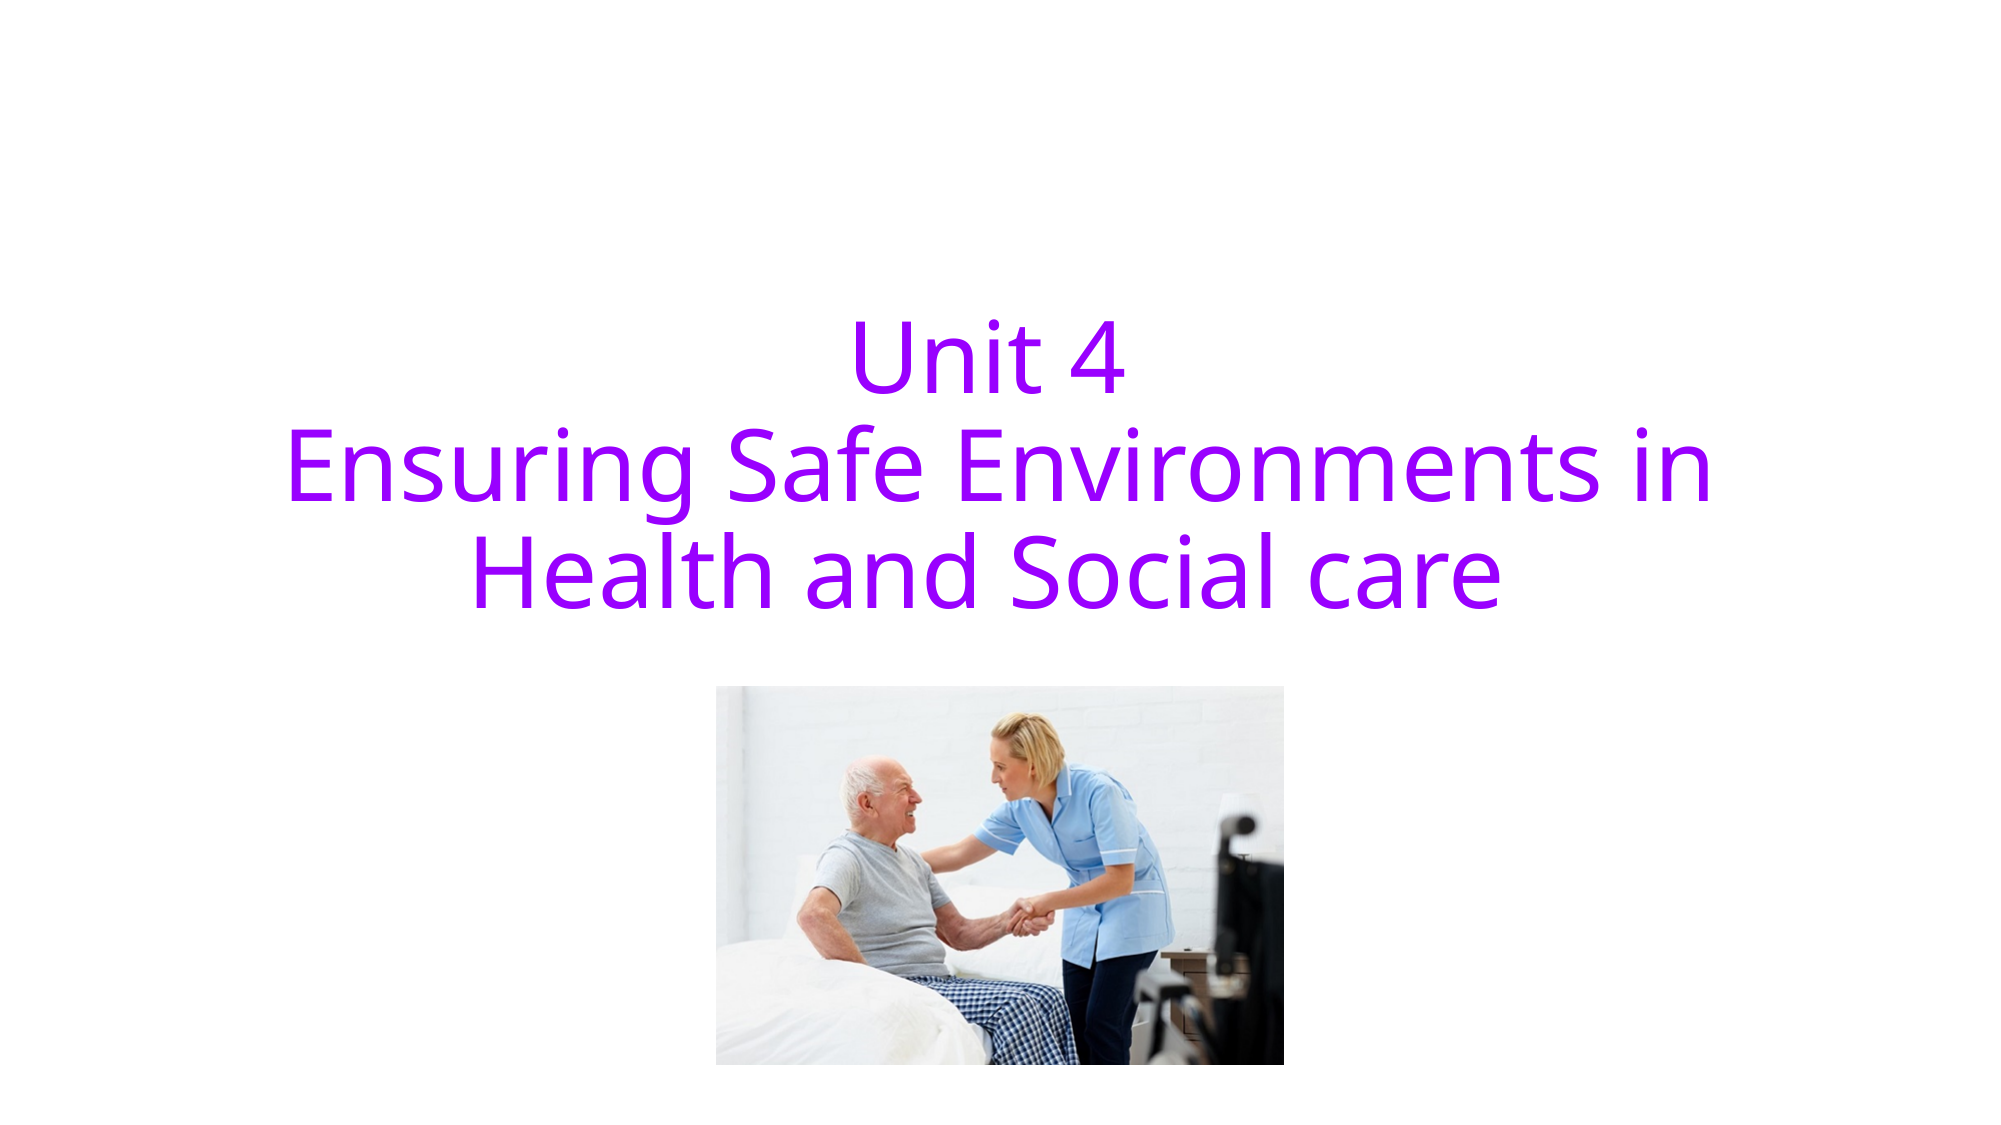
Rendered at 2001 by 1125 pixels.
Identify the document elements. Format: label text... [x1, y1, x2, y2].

picture [716, 686, 1284, 1066]
list Unit 4 Ensuring Safe Environments in Health and Social care [137, 299, 1863, 1014]
